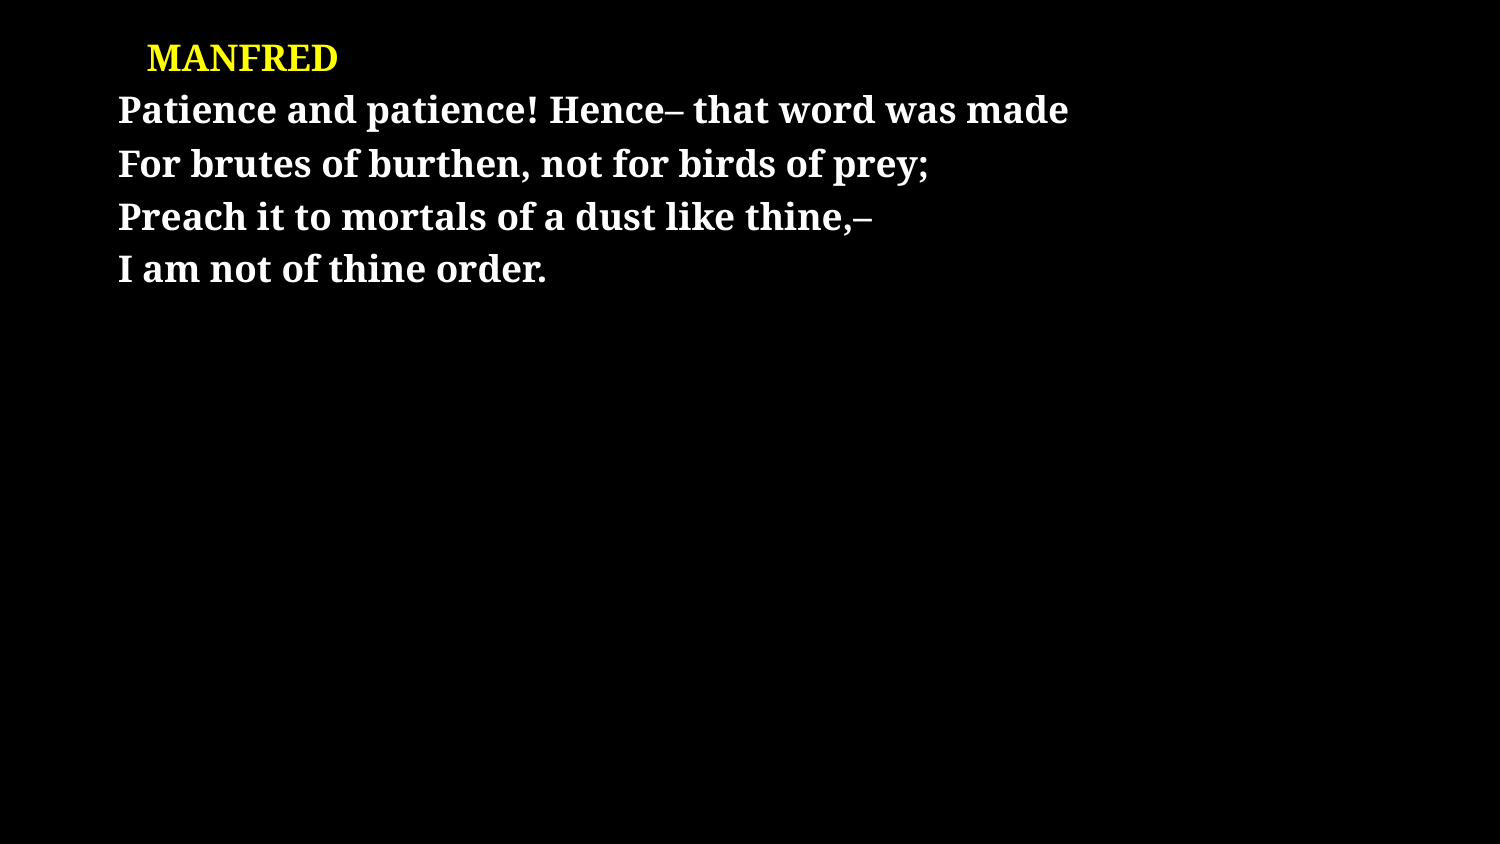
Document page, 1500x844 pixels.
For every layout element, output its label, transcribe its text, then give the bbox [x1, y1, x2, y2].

title Manfred Patience and patience! Hence– that word was made For brutes of burthen, not for birds of prey; Preach it to mortals of a dust like thine,– I am not of thine order. [103, 17, 1397, 299]
